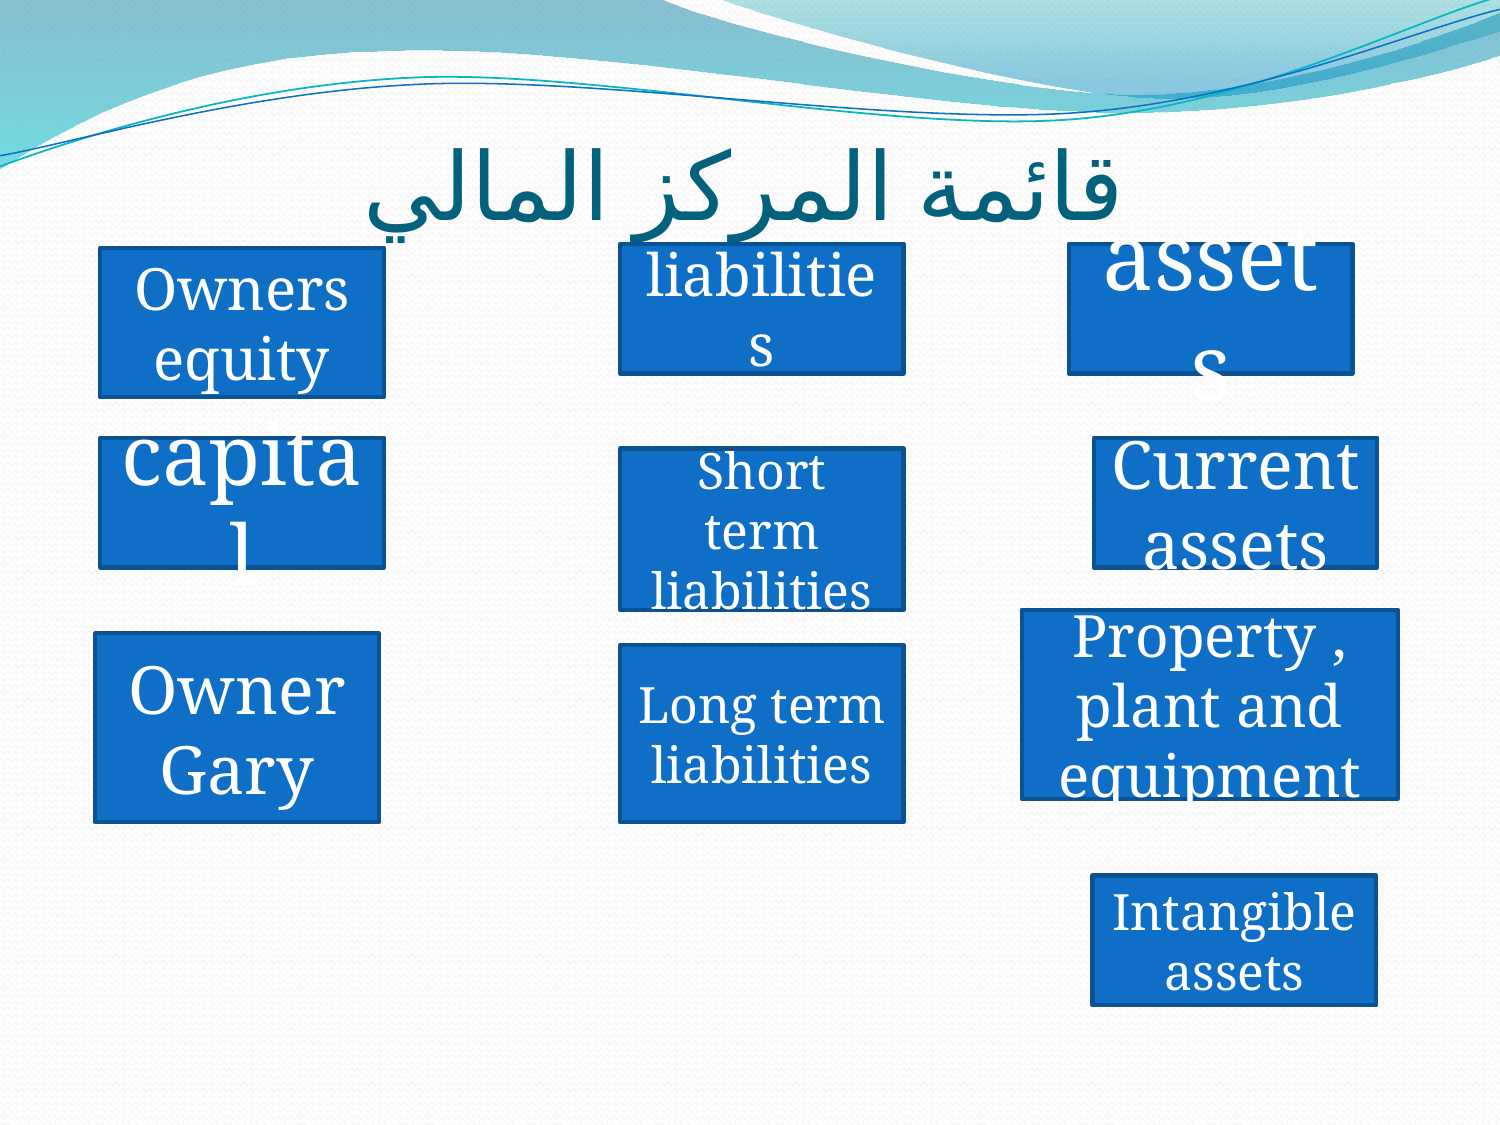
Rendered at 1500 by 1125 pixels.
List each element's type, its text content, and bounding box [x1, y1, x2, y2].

text_box Short term liabilities [618, 446, 906, 612]
text_box Long term liabilities [618, 643, 906, 824]
text_box capital [98, 436, 386, 570]
text_box Owner Gary [93, 631, 381, 824]
text_box Current assets [1092, 436, 1379, 570]
text_box liabilities [618, 242, 906, 376]
text_box Property , plant and equipment [1020, 608, 1400, 801]
text_box Intangible assets [1090, 873, 1378, 1007]
text_box Owners equity [98, 246, 386, 399]
text_box assets [1067, 242, 1355, 376]
title قائمة المركز المالي [75, 115, 1438, 303]
